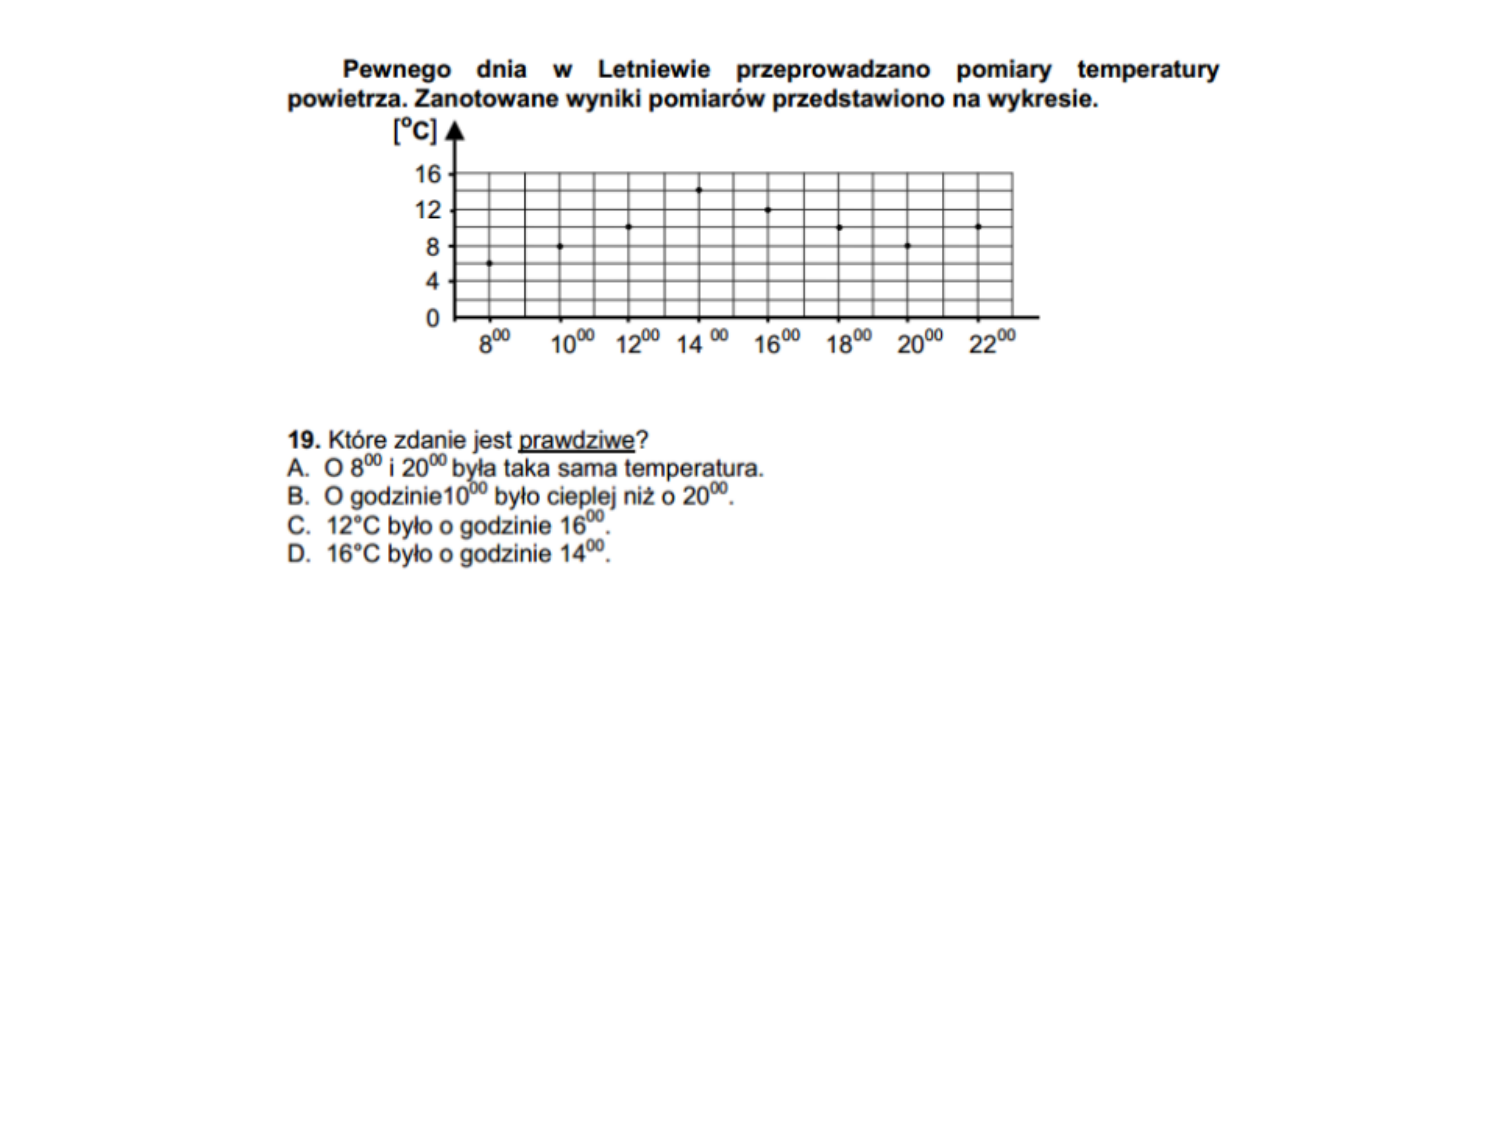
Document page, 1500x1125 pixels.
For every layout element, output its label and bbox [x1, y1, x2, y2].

picture [253, 408, 1228, 584]
picture [253, 42, 1228, 367]
